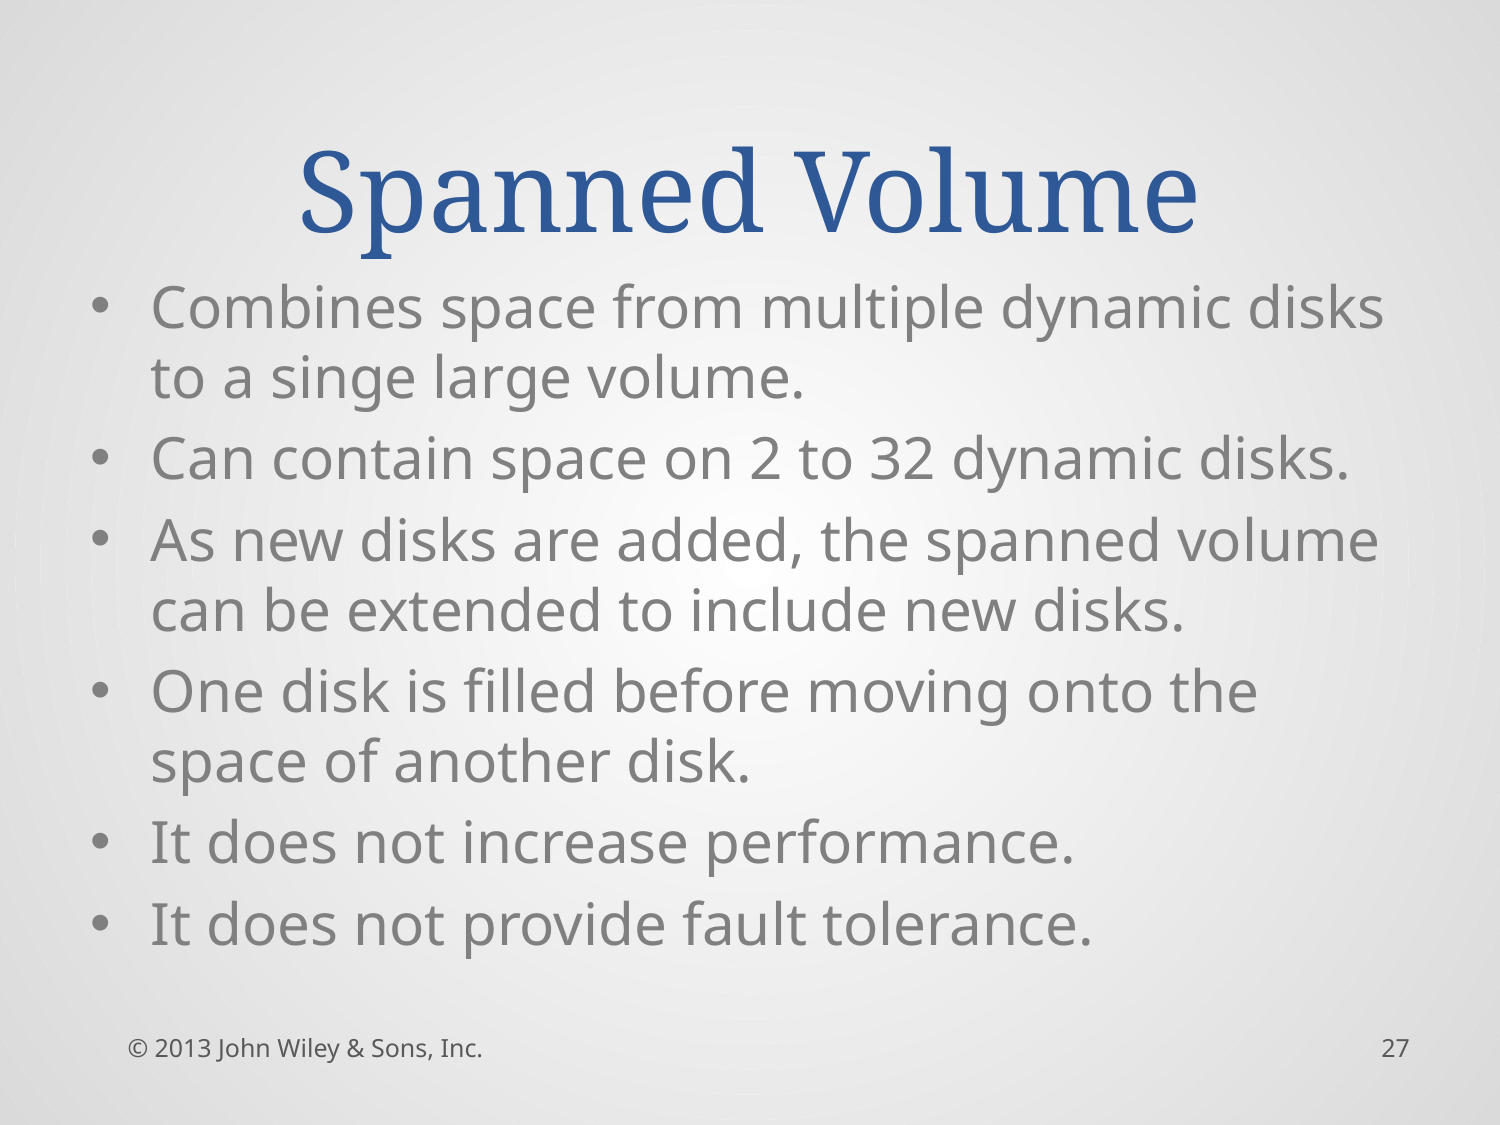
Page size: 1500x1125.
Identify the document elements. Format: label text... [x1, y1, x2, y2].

footer © 2013 John Wiley & Sons, Inc. [112, 1025, 525, 1100]
slide_number 27 [1224, 1025, 1425, 1100]
list Combines space from multiple dynamic disks to a singe large volume. Can contain space on 2 to 32 dynamic disks. As new disks are added, the spanned volume can be extended to include new disks. One disk is filled before moving onto the space of another disk. It does not increase performance. It does not provide fault tolerance. [75, 262, 1425, 1005]
title Spanned Volume [75, 0, 1425, 262]
